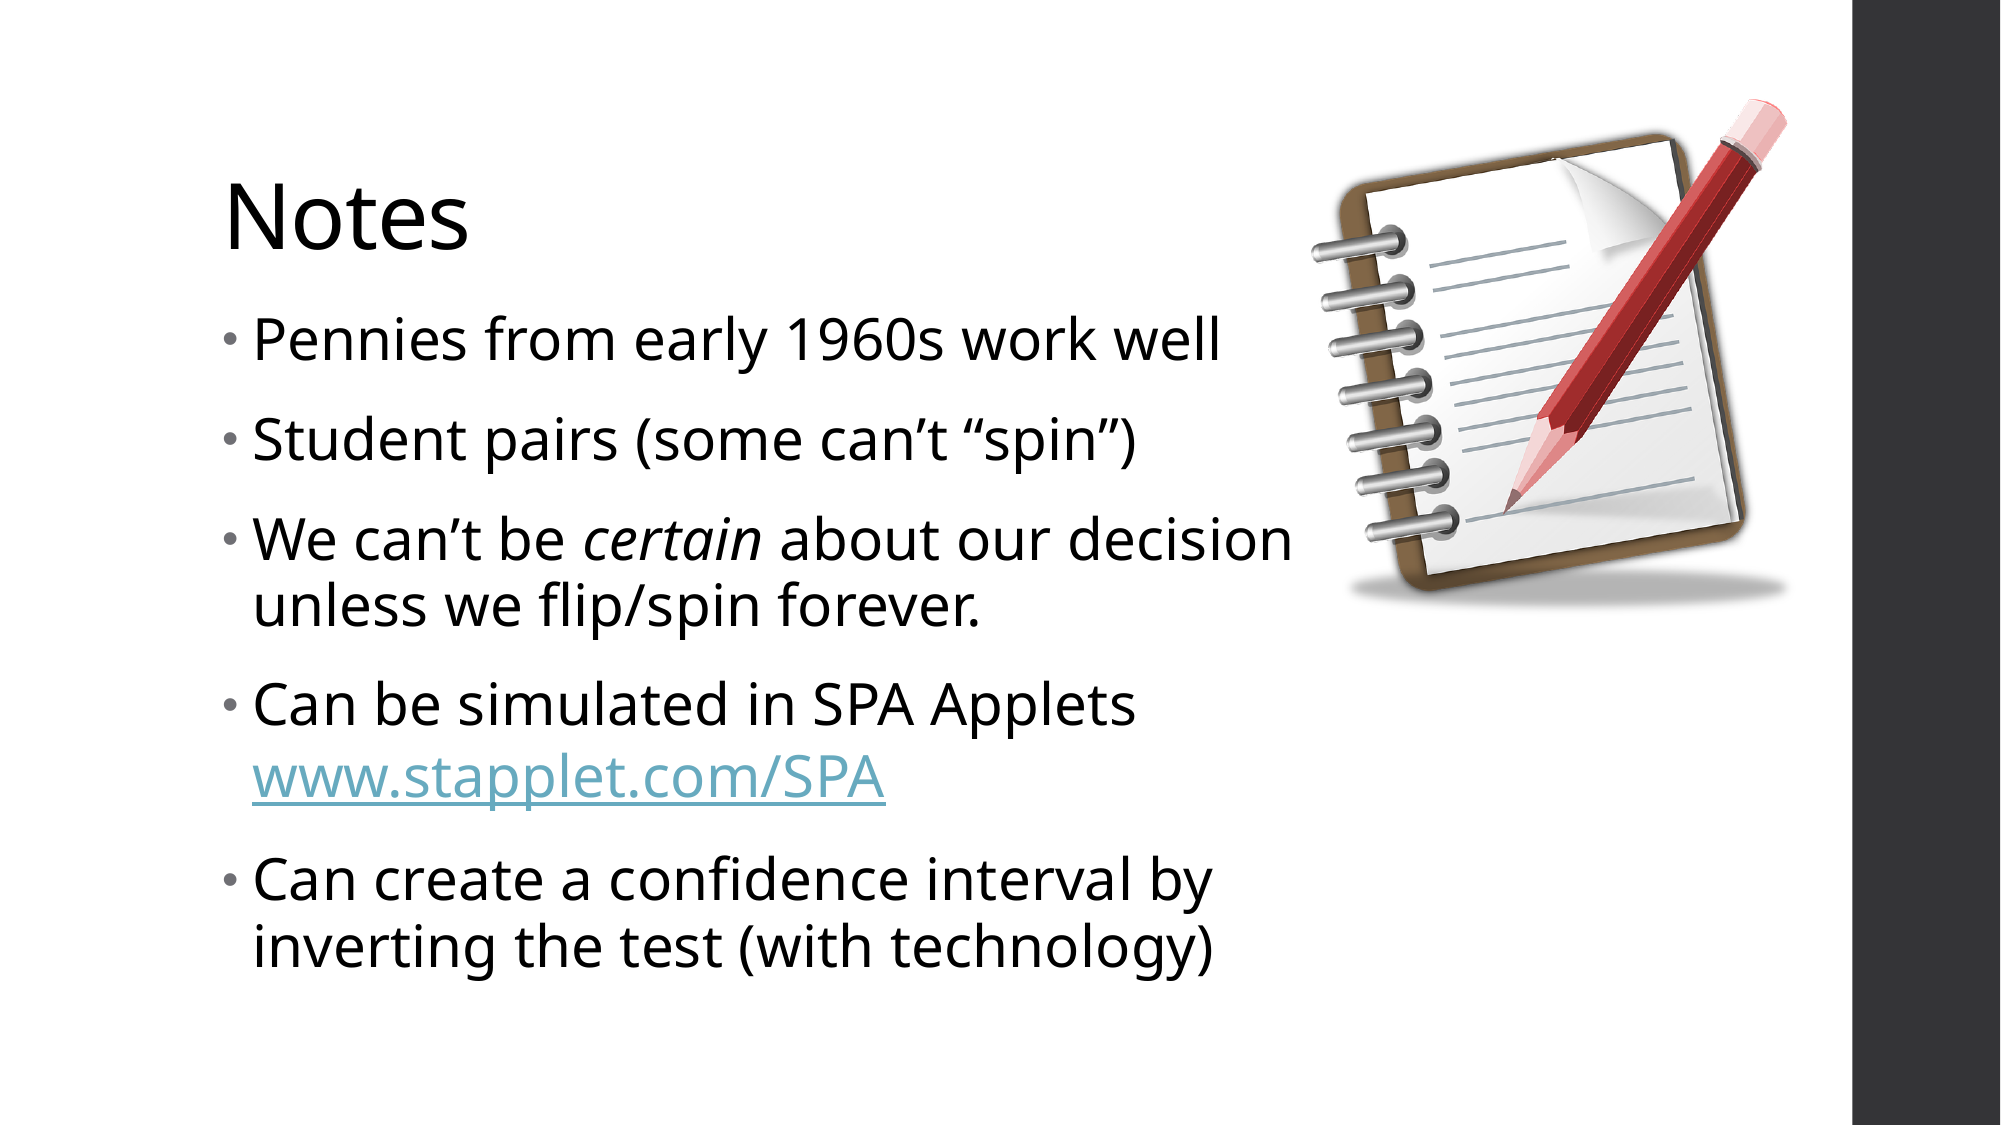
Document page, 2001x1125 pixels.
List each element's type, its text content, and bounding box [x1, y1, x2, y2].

picture [1311, 99, 1798, 617]
title Notes [206, 60, 1797, 278]
list Pennies from early 1960s work well Student pairs (some can’t “spin”) We can’t be certain about our decision unless we flip/spin forever. Can be simulated in SPA Applets www.stapplet.com/SPA Can create a confidence interval by inverting the test (with technology) [206, 299, 1352, 1014]
